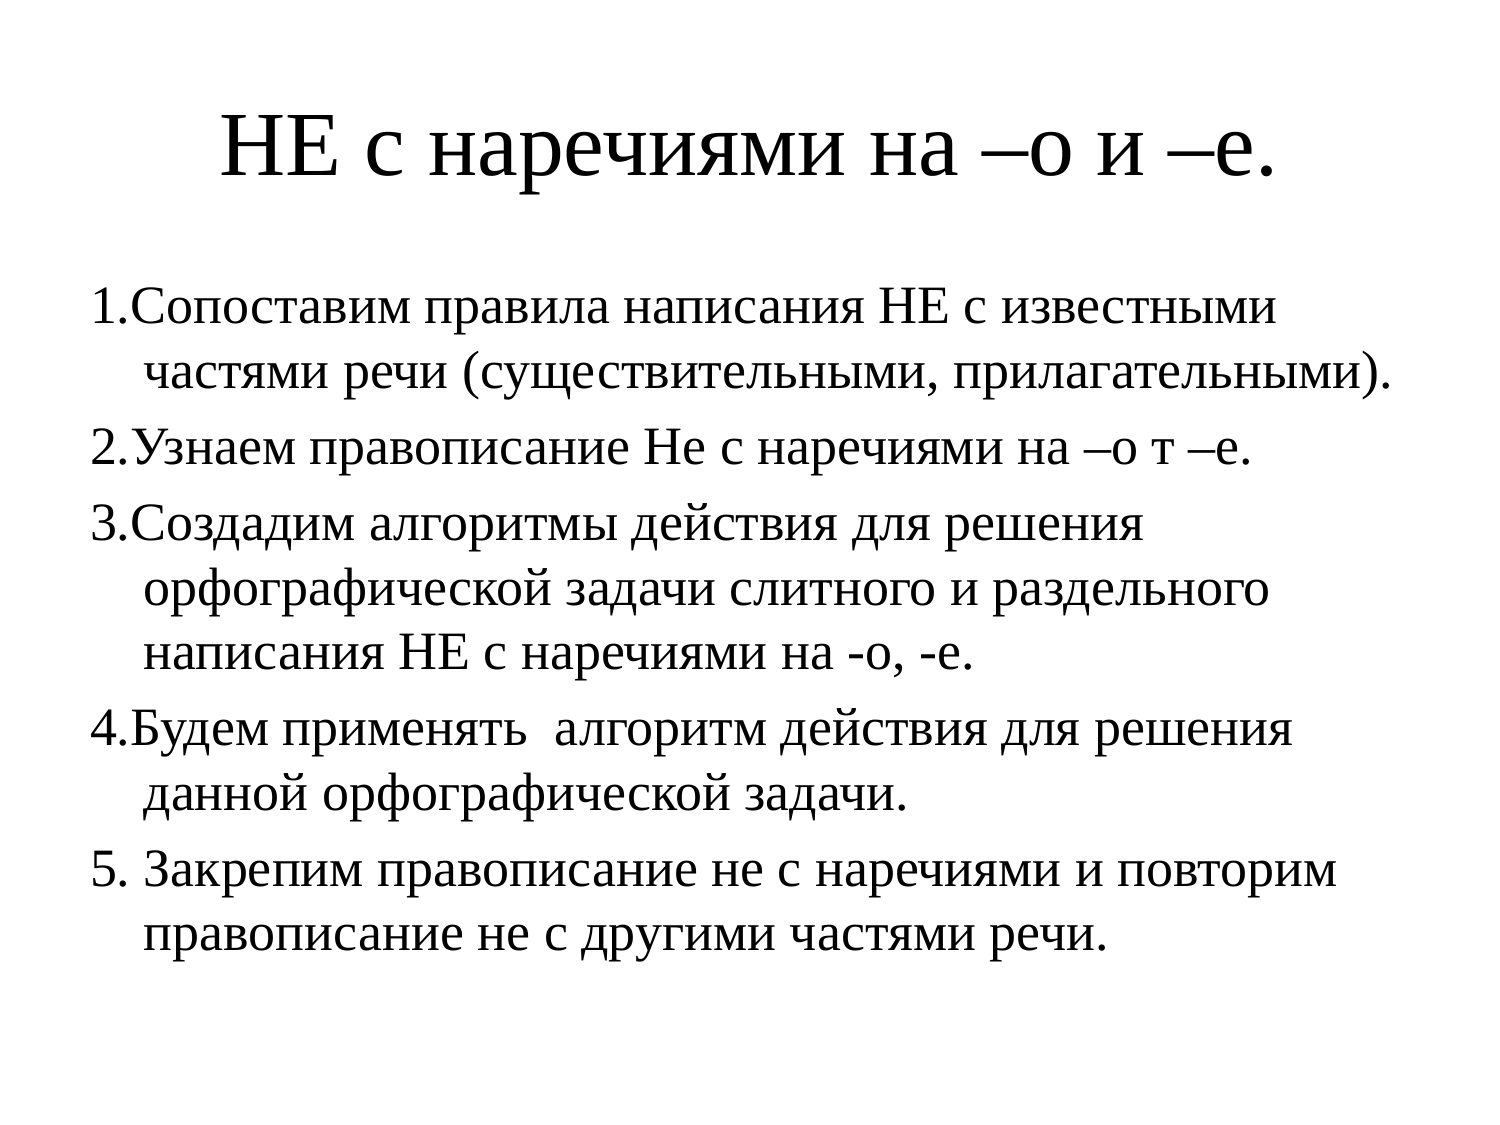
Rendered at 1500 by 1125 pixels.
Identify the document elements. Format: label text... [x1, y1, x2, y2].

list 1.Сопоставим правила написания НЕ с известными частями речи (существительными, прилагательными). 2.Узнаем правописание Не с наречиями на –о т –е. 3.Создадим алгоритмы действия для решения орфографической задачи слитного и раздельного написания НЕ с наречиями на -о, -е. 4.Будем применять алгоритм действия для решения данной орфографической задачи. 5. Закрепим правописание не с наречиями и повторим правописание не с другими частями речи. [75, 262, 1425, 1005]
title НЕ с наречиями на –о и –е. [75, 45, 1425, 233]
